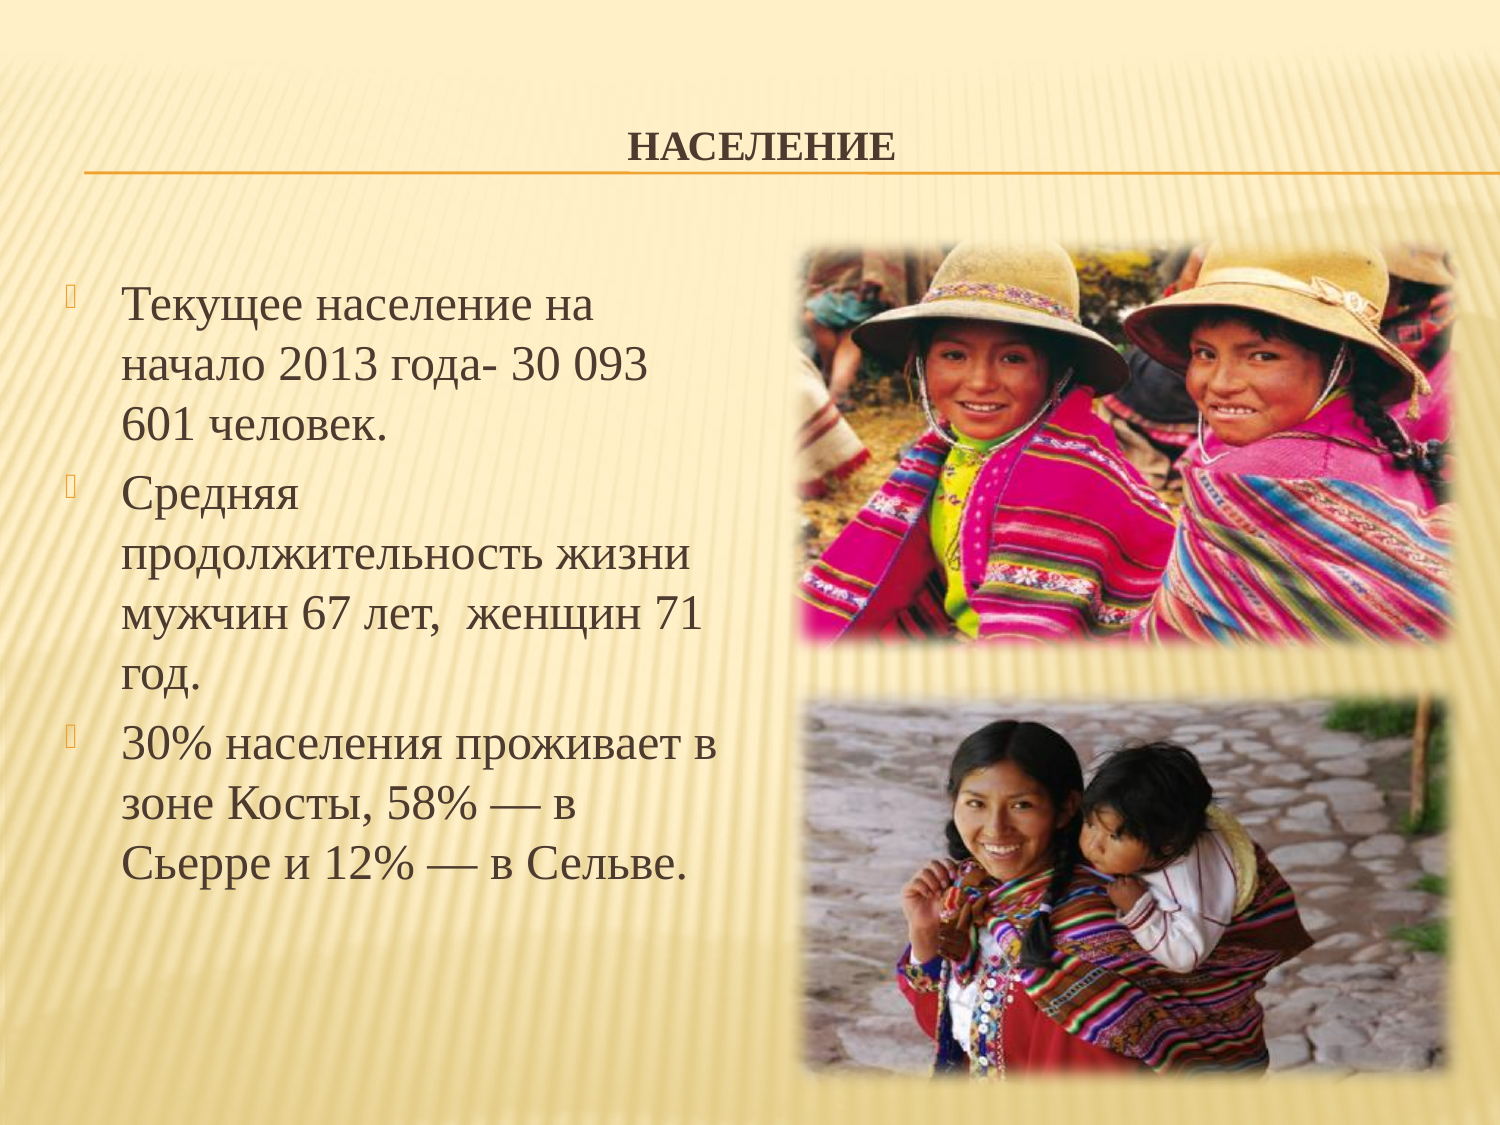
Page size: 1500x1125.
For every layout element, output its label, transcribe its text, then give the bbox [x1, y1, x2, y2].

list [784, 234, 1466, 657]
picture [784, 681, 1466, 1091]
list Текущее население на начало 2013 года- 30 093 601 человек. Средняя продолжительность жизни мужчин 67 лет, женщин 71 год. 30% населения проживает в зоне Косты, 58% — в Сьерре и 12% — в Сельве. [50, 262, 738, 1038]
title население [49, 75, 1475, 213]
